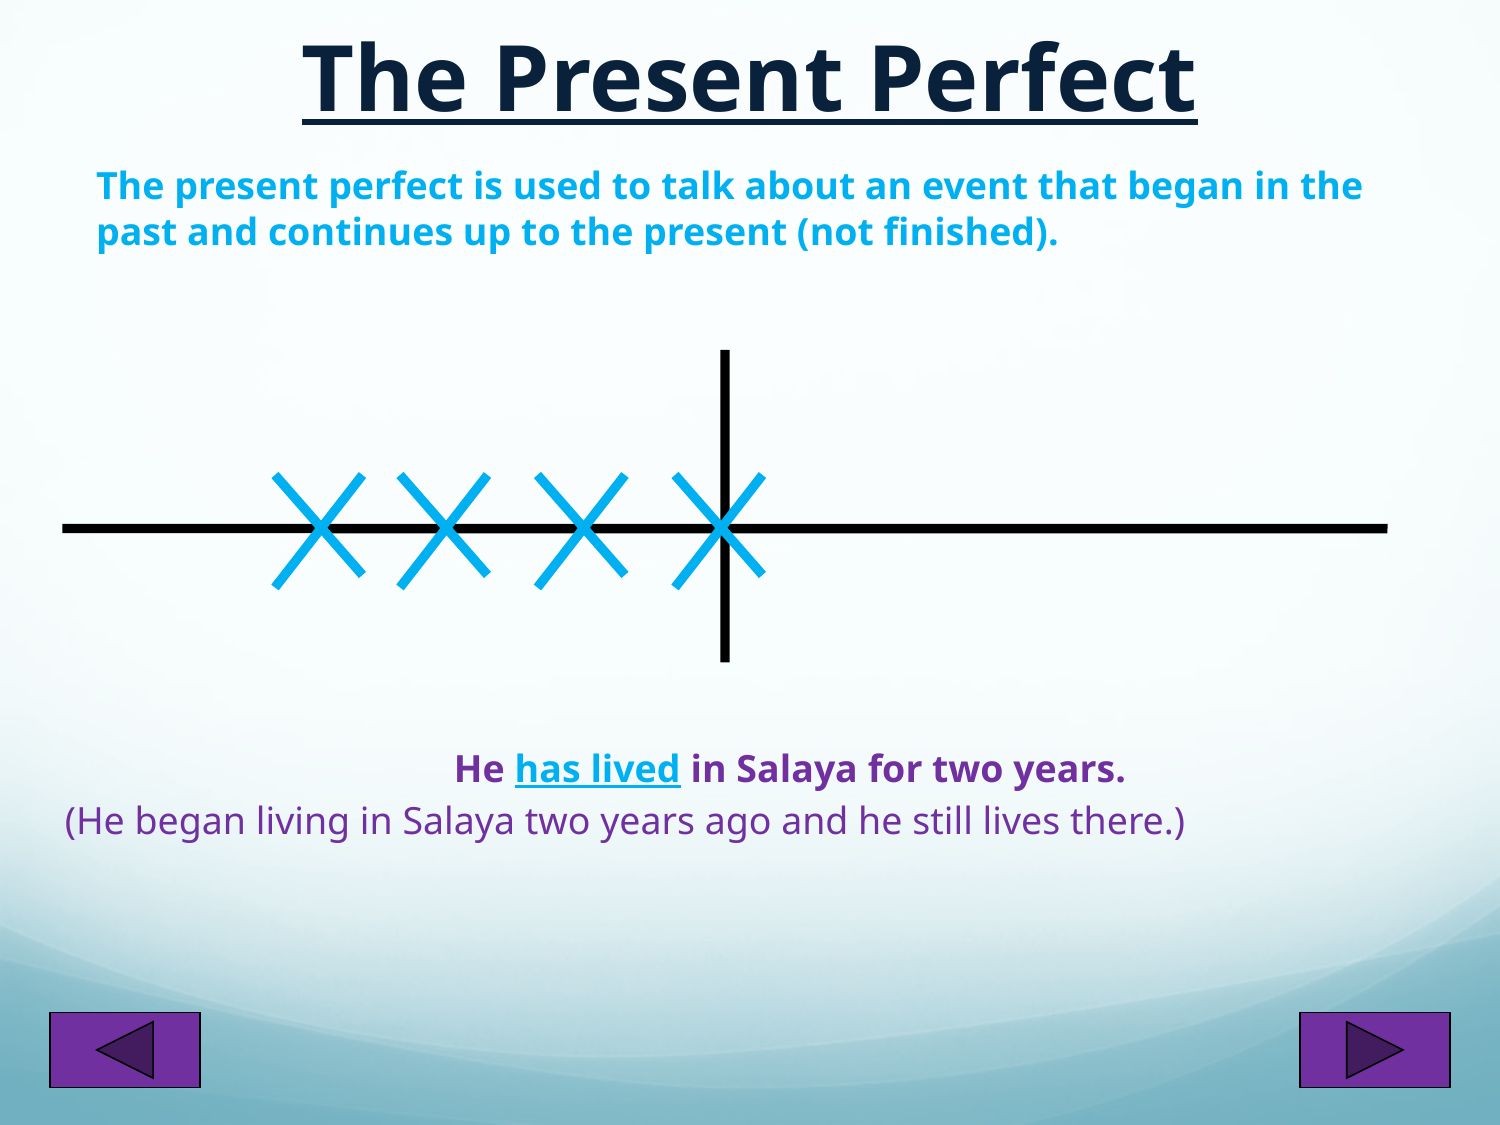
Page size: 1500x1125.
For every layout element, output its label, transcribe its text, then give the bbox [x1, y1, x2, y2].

text_box [1299, 1012, 1450, 1088]
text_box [399, 474, 488, 588]
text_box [274, 474, 363, 588]
text_box He has lived in Salaya for two years. (He began living in Salaya two years ago and he still lives there.) [49, 737, 1500, 888]
text_box The Present Perfect [24, 12, 1475, 138]
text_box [61, 349, 1388, 663]
text_box The present perfect is used to talk about an event that began in the past and continues up to the present (not finished). [24, 149, 1450, 413]
text_box [49, 1012, 200, 1088]
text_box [536, 474, 626, 588]
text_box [674, 474, 763, 588]
